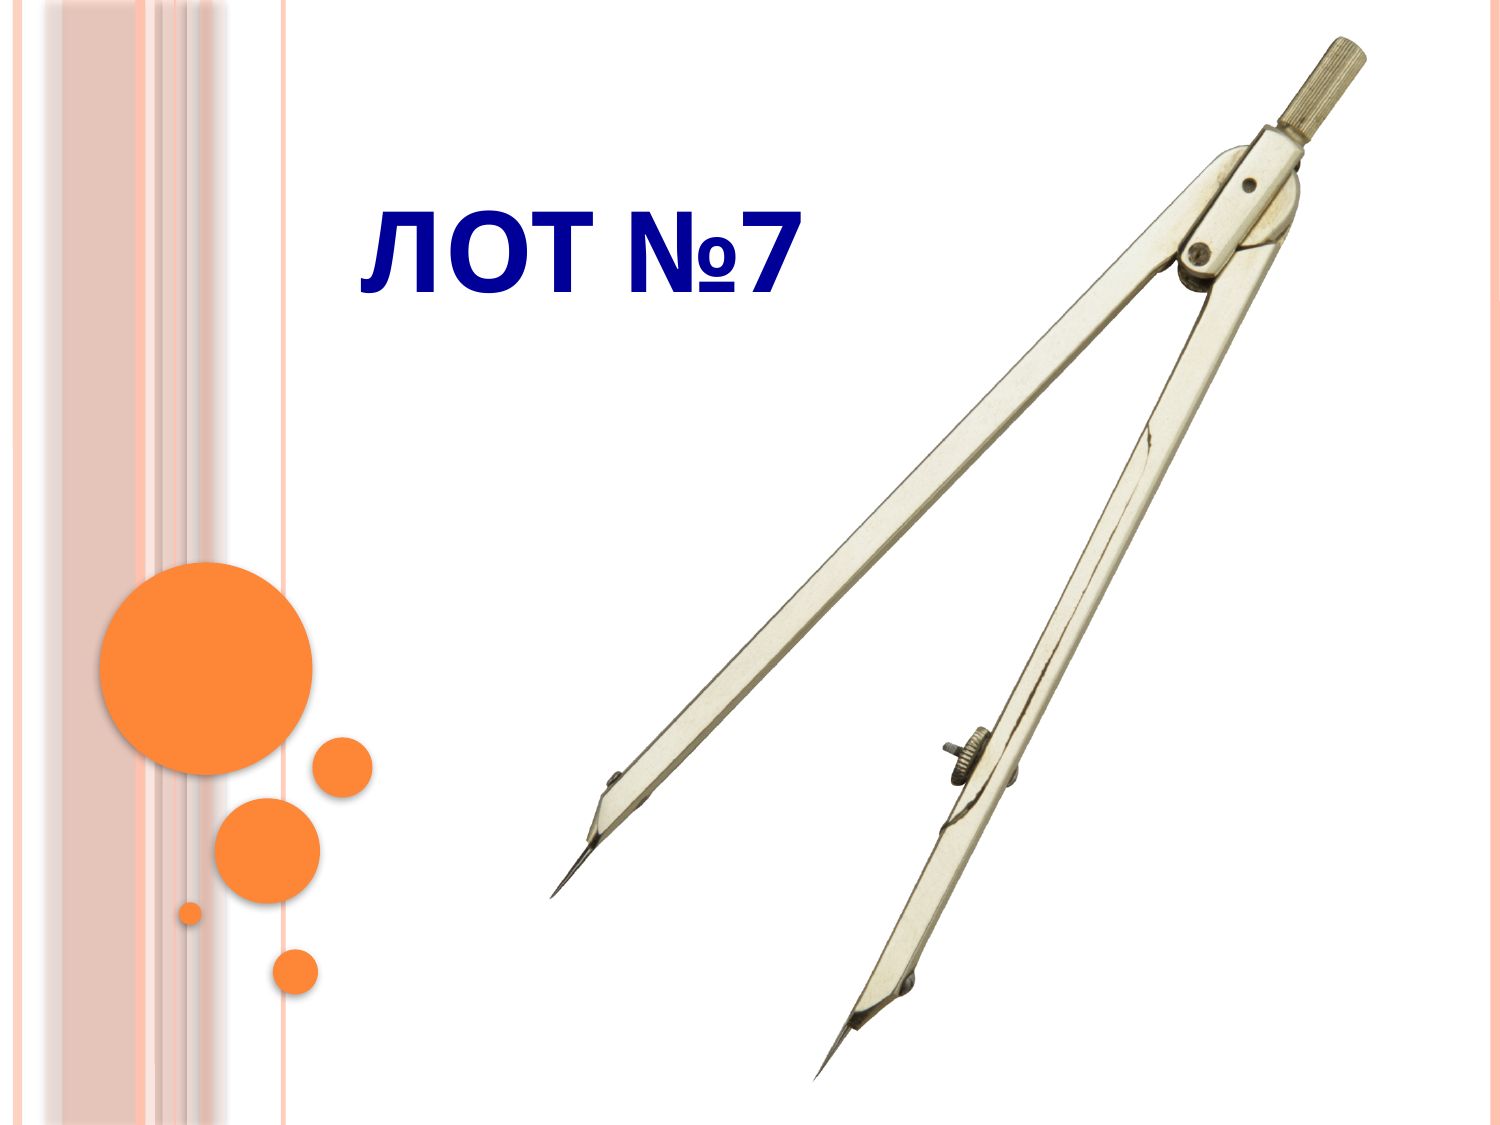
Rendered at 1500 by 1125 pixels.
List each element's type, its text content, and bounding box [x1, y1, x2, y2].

text_box ЛОТ №7 [345, 172, 542, 323]
picture [548, 36, 1367, 1083]
